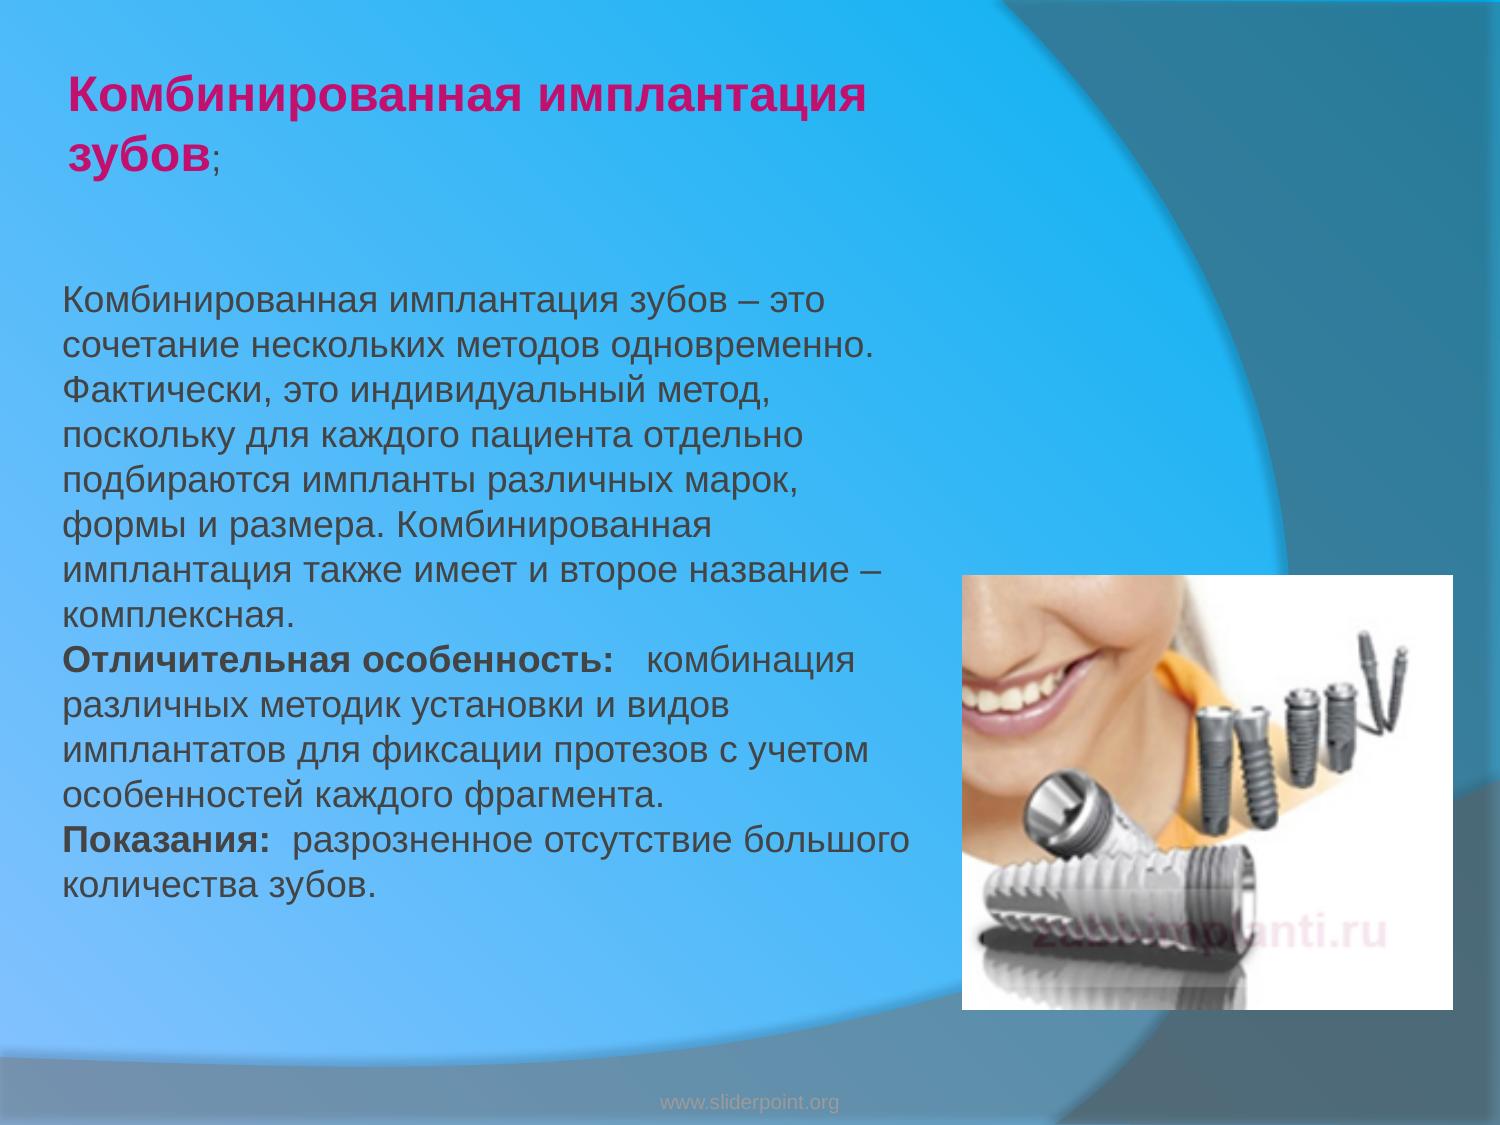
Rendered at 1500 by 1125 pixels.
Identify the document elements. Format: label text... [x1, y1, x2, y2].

picture [962, 575, 1453, 1010]
text_box Комбинированная имплантация зубов – это сочетание нескольких методов одновременно. Фактически, это индивидуальный метод, поскольку для каждого пациента отдельно подбираются импланты различных марок, формы и размера. Комбинированная имплантация также имеет и второе название – комплексная. Отличительная особенность: комбинация различных методик установки и видов имплантатов для фиксации протезов с учетом особенностей каждого фрагмента. Показания: разрозненное отсутствие большого количества зубов. [47, 267, 928, 912]
footer www.sliderpoint.org [512, 1053, 988, 1114]
text_box Комбинированная имплантация зубов; [53, 54, 928, 190]
